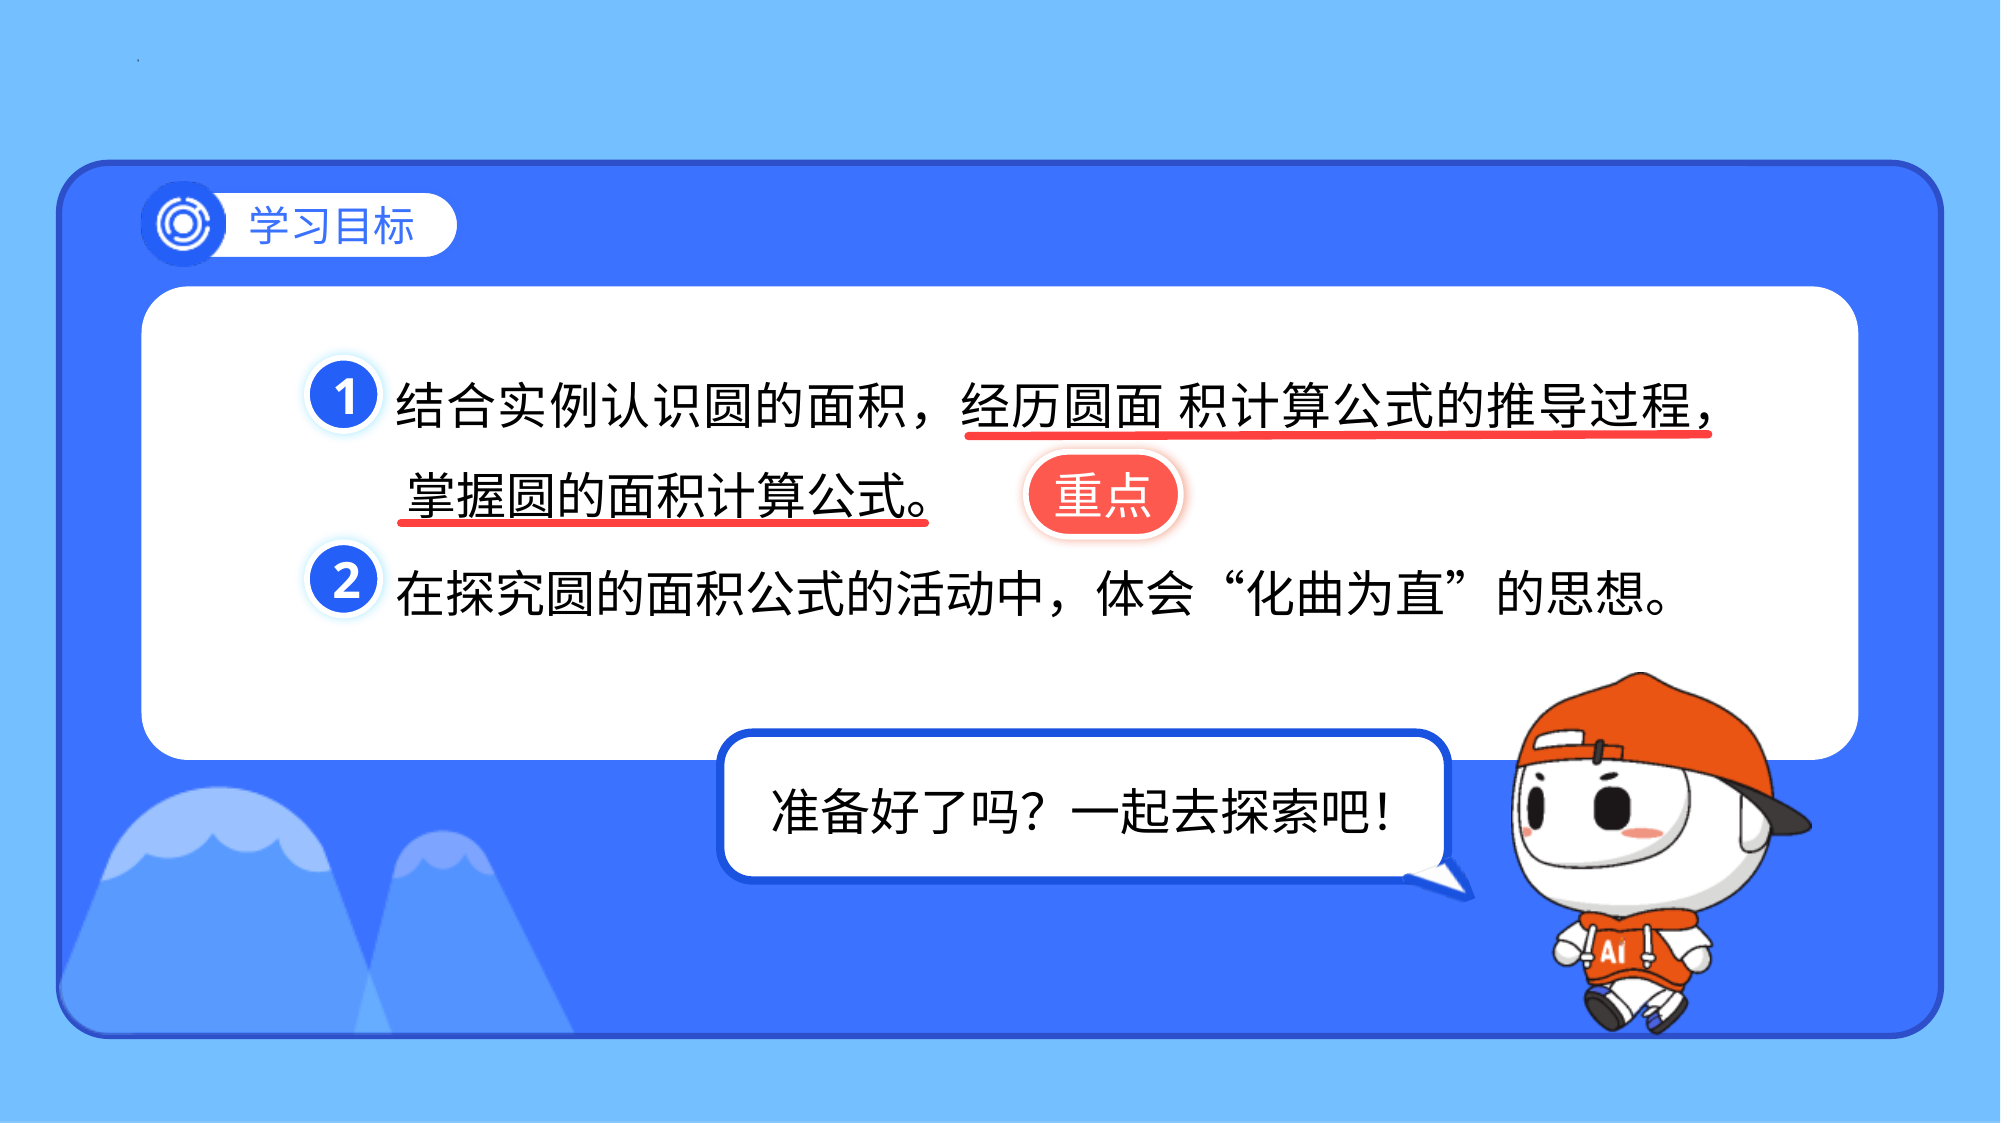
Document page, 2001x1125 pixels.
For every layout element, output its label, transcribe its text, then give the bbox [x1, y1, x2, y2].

picture [0, 0, 2001, 1123]
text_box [306, 524, 1725, 623]
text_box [968, 431, 1709, 437]
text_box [140, 181, 461, 267]
text_box 1 [305, 356, 382, 433]
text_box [1025, 451, 1181, 537]
text_box 结合实例认识圆的面积，经历圆面 积计算公式的推导过程， 掌握圆的面积计算公式。 [380, 336, 1709, 524]
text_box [720, 732, 1469, 911]
